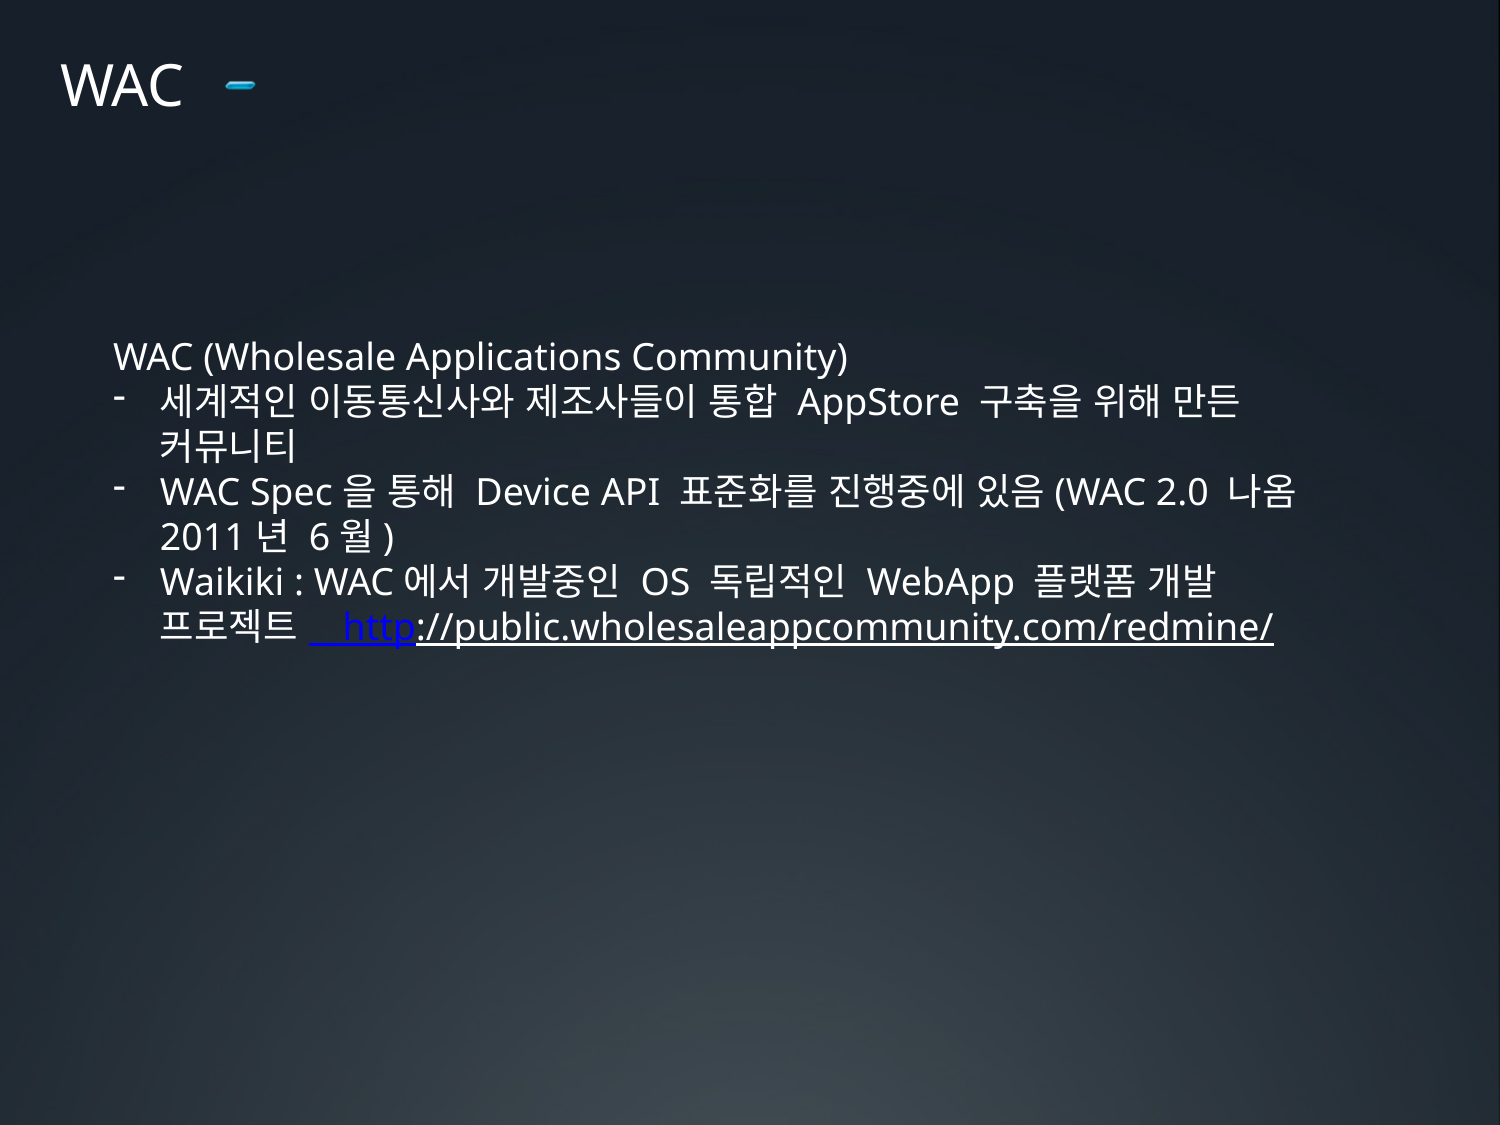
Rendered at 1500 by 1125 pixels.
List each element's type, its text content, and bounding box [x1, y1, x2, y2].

picture [0, 0, 1500, 1125]
text_box WAC [45, 40, 925, 126]
text_box WAC (Wholesale Applications Community) 세계적인 이동통신사와 제조사들이 통합 AppStore 구축을 위해 만든 커뮤니티 WAC Spec을 통해 Device API 표준화를 진행중에 있음(WAC 2.0 나옴 2011년 6월) Waikiki : WAC에서 개발중인 OS 독립적인 WebApp 플랫폼 개발 프로젝트 http://public.wholesaleappcommunity.com/redmine/ [98, 325, 1350, 665]
